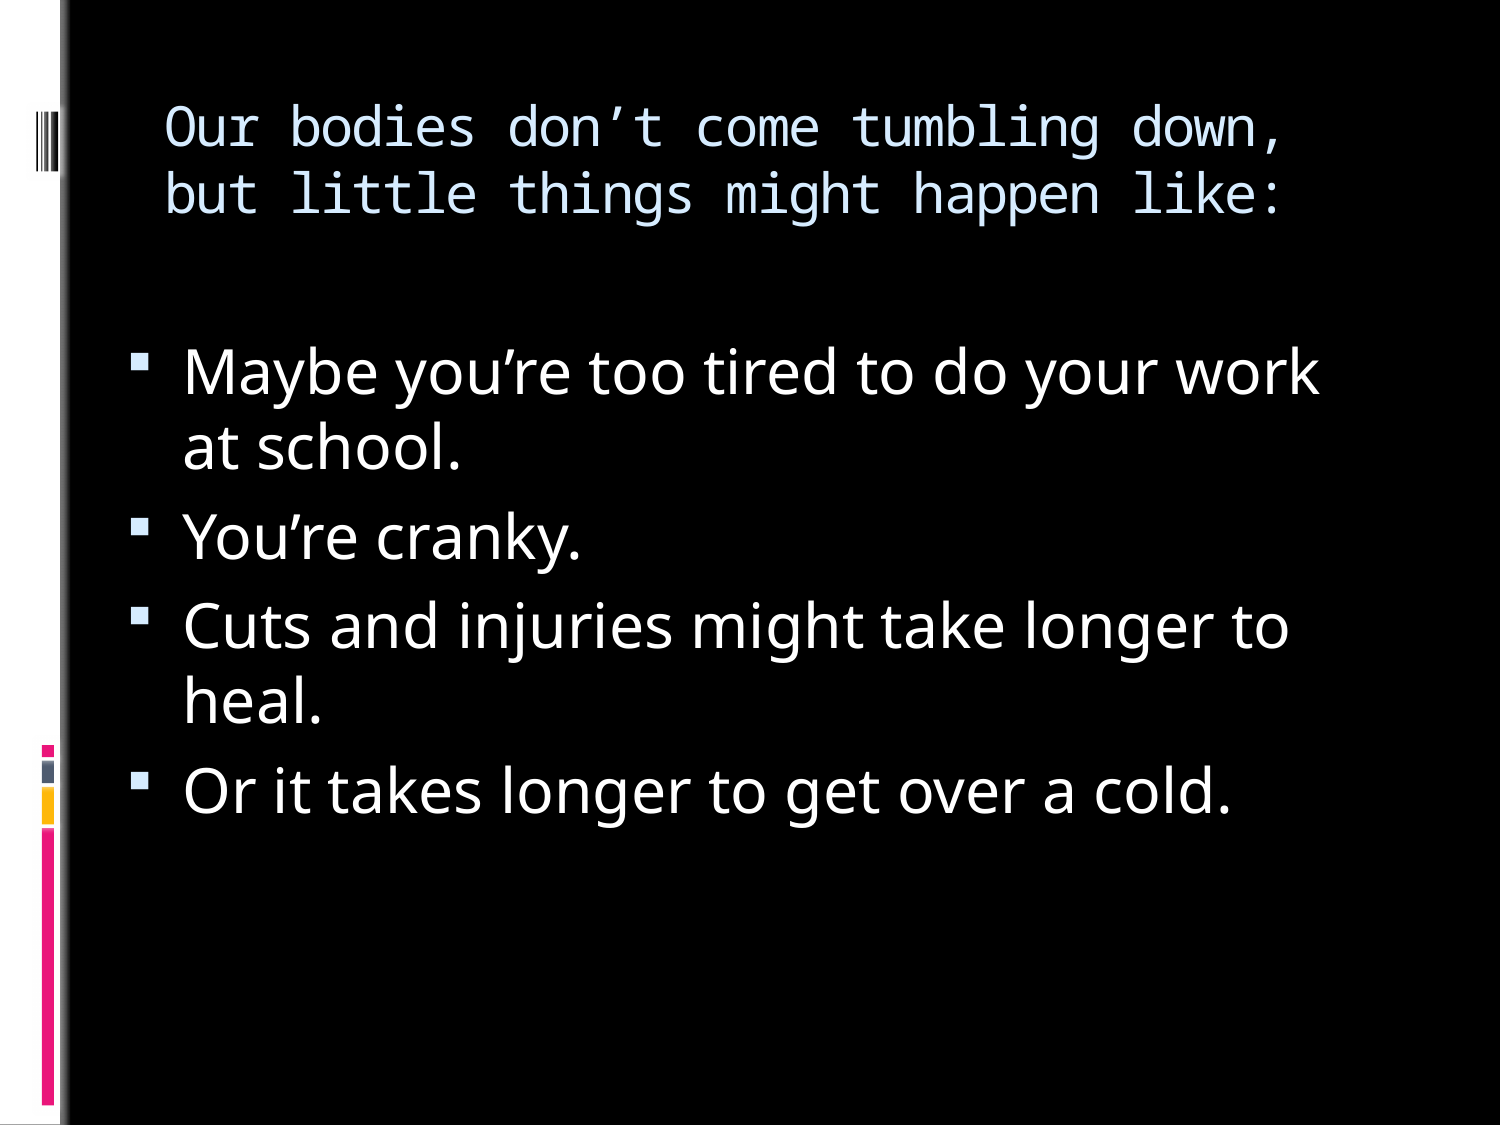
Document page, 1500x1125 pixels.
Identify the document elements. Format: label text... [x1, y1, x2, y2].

title Our bodies don’t come tumbling down, but little things might happen like: [150, 83, 1425, 234]
text_box [937, 574, 1150, 650]
list Maybe you’re too tired to do your work at school. You’re cranky. Cuts and injuries might take longer to heal. Or it takes longer to get over a cold. [99, 324, 1375, 813]
